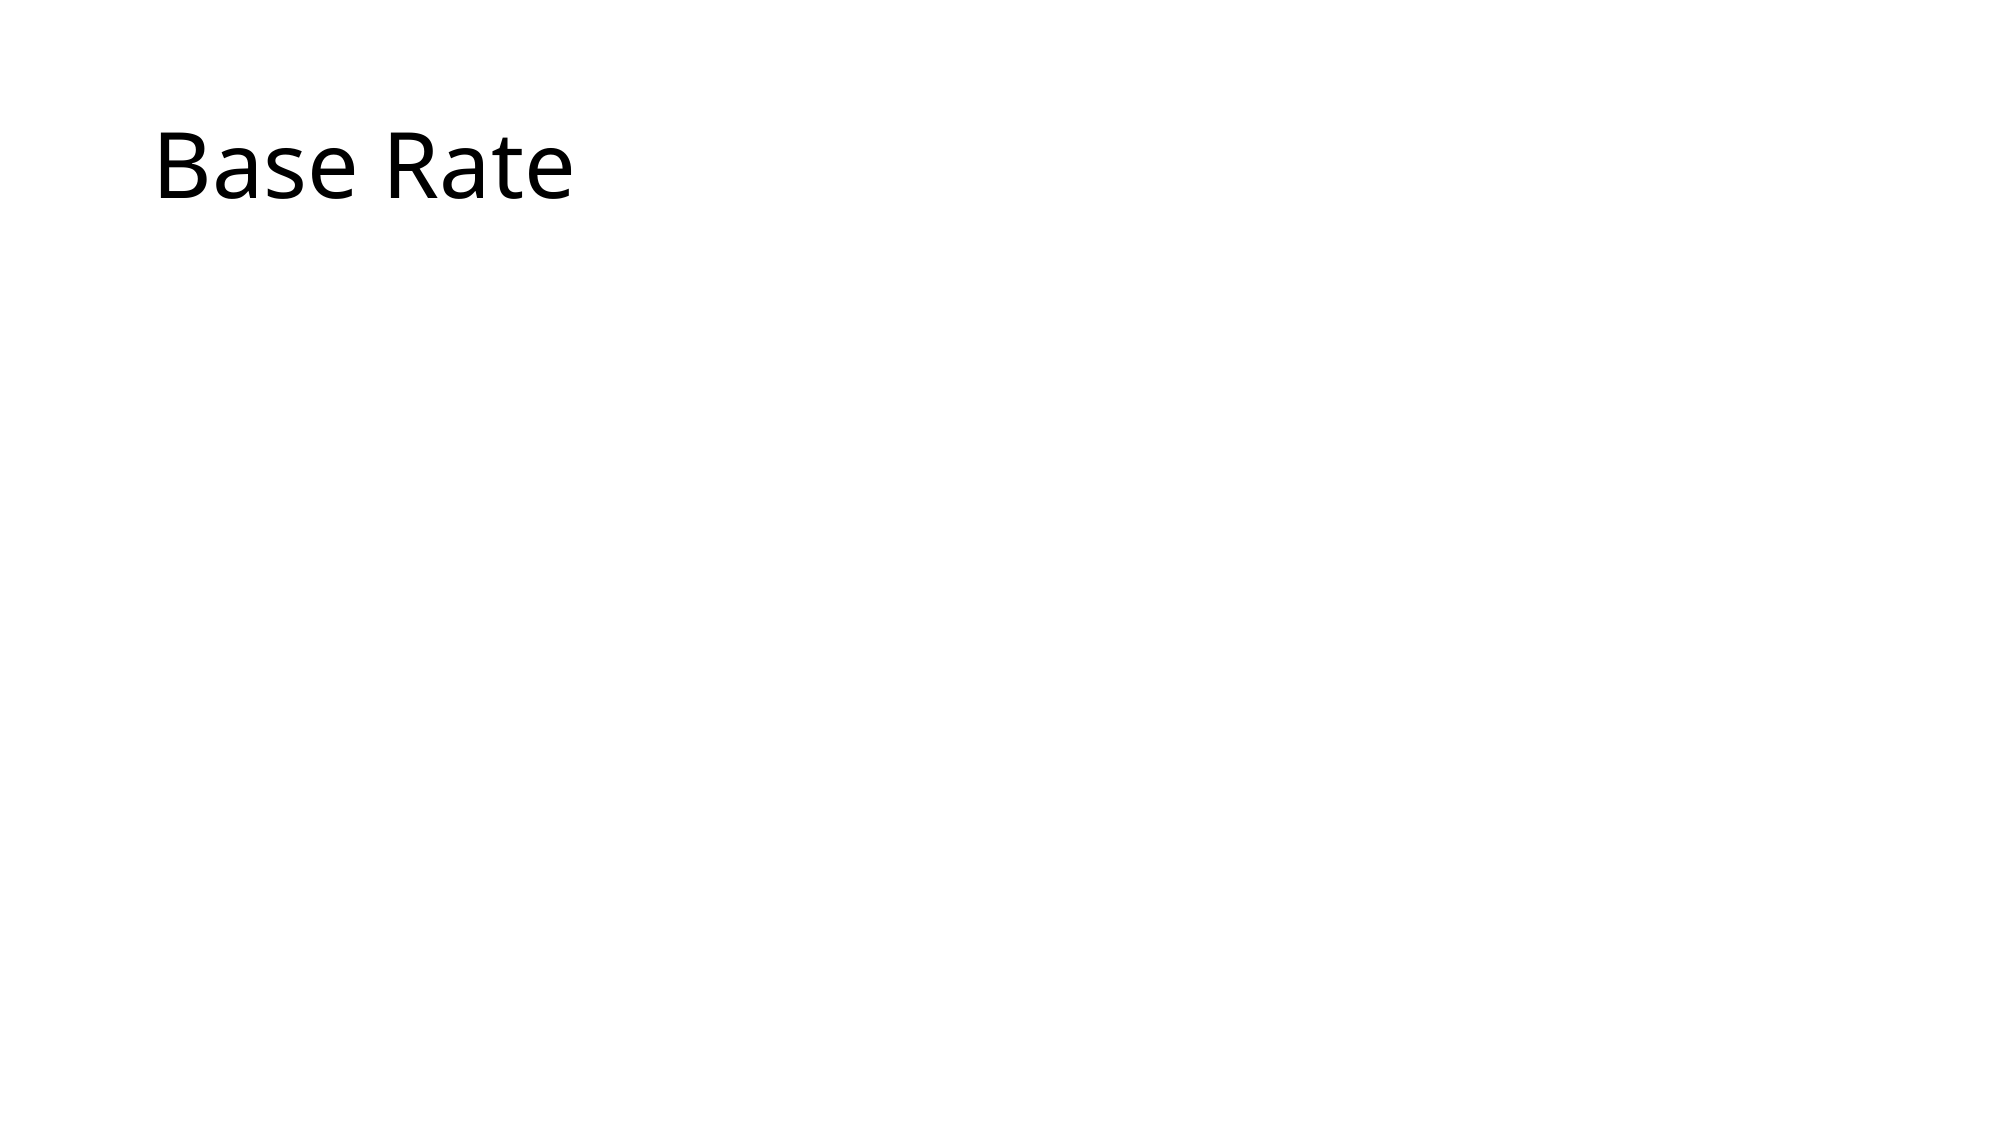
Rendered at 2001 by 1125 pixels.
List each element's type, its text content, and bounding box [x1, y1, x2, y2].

title Base Rate [137, 59, 1863, 278]
